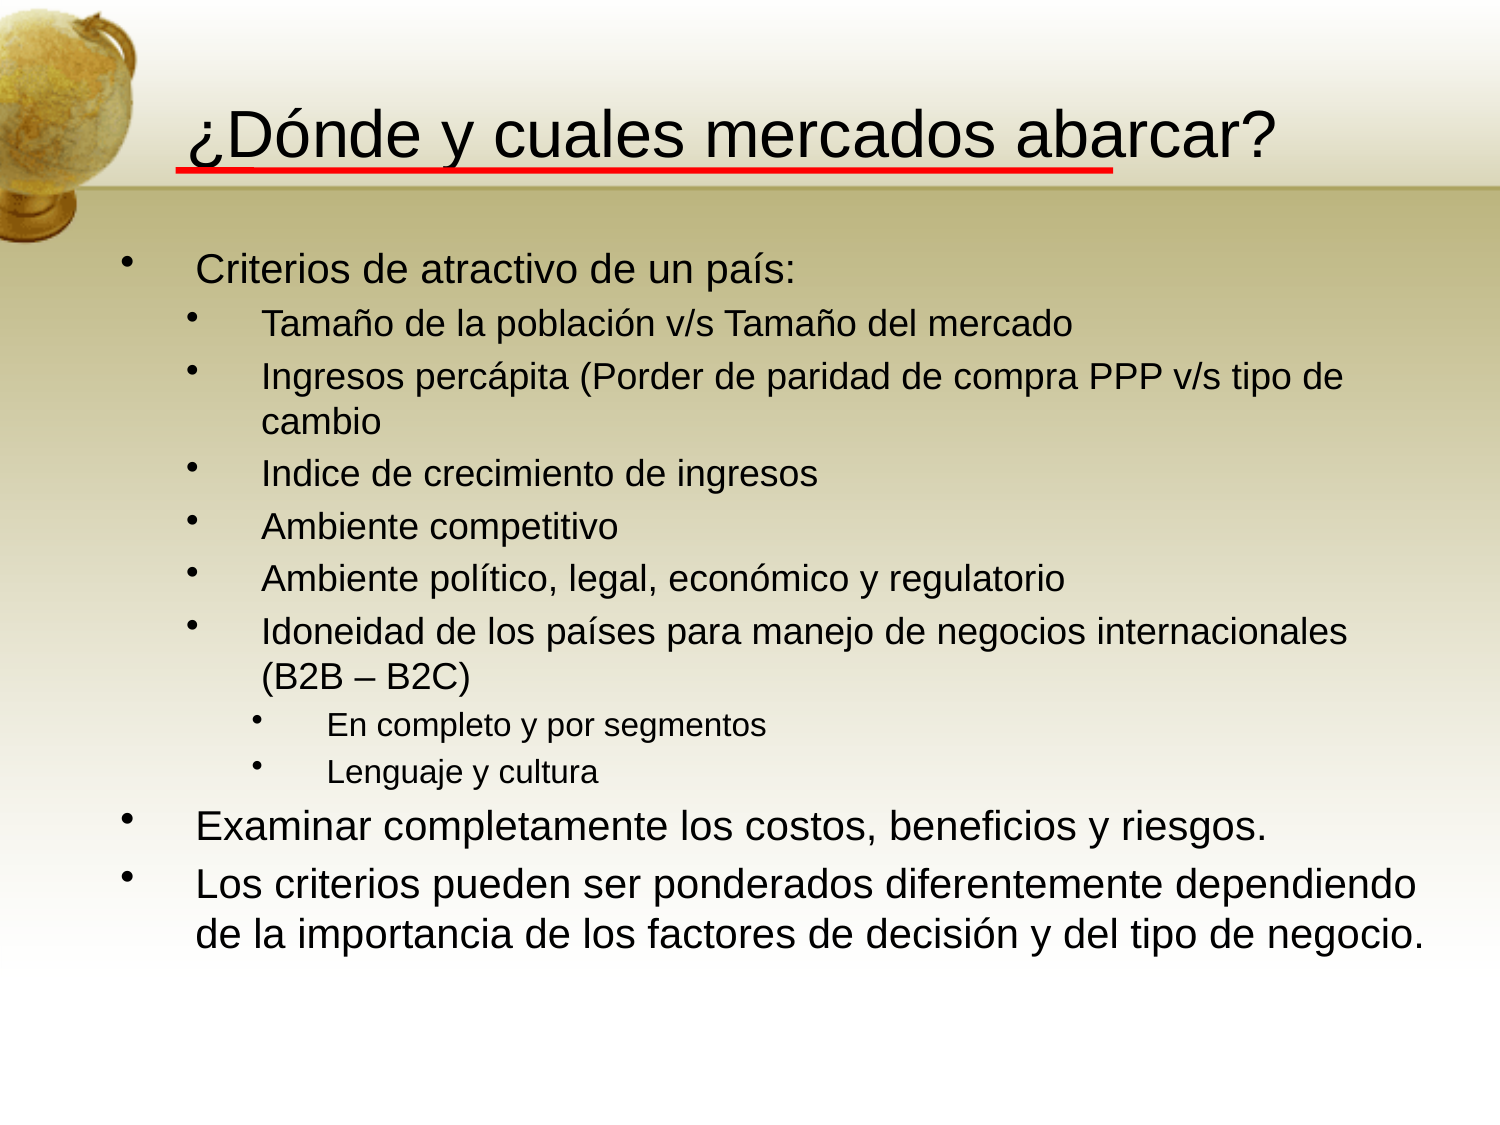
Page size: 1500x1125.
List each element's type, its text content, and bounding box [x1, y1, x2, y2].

list Criterios de atractivo de un país: Tamaño de la población v/s Tamaño del mercado Ingresos percápita (Porder de paridad de compra PPP v/s tipo de cambio Indice de crecimiento de ingresos Ambiente competitivo Ambiente político, legal, económico y regulatorio Idoneidad de los países para manejo de negocios internacionales (B2B – B2C) En completo y por segmentos Lenguaje y cultura Examinar completamente los costos, beneficios y riesgos. Los criterios pueden ser ponderados diferentemente dependiendo de la importancia de los factores de decisión y del tipo de negocio. [105, 234, 1454, 1091]
picture [0, 0, 1500, 1125]
title ¿Dónde y cuales mercados abarcar? [170, 36, 1436, 179]
